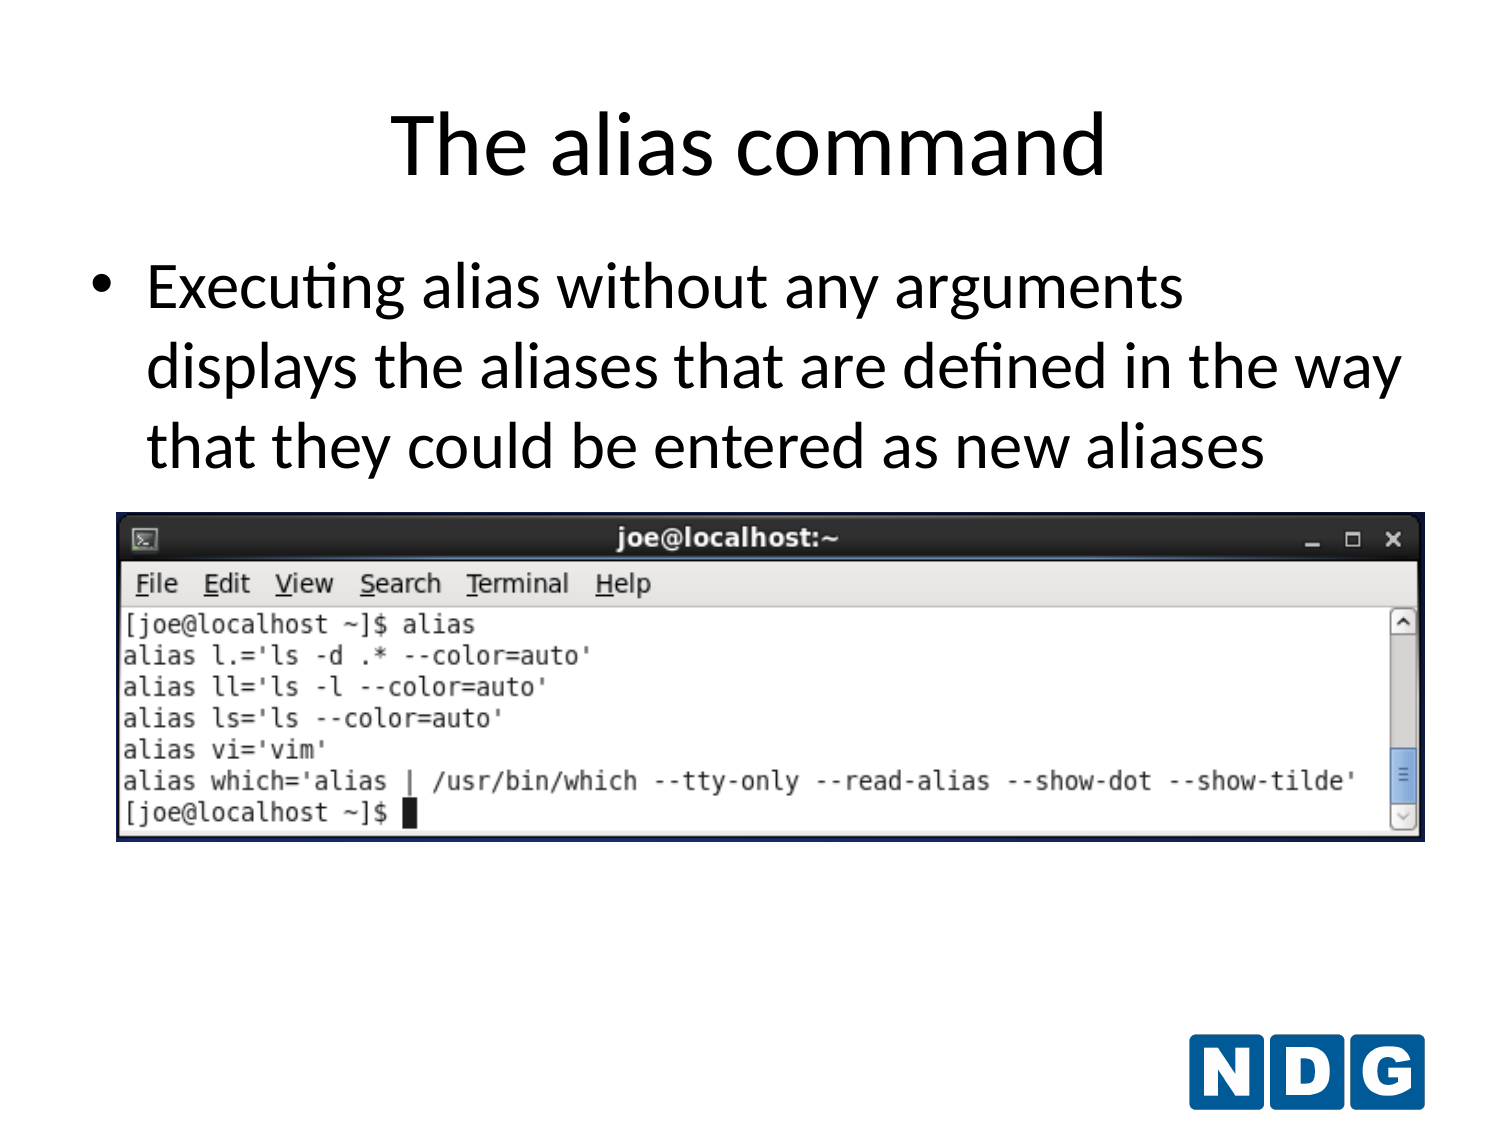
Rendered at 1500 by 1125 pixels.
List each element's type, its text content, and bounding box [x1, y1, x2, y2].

picture [1189, 1034, 1425, 1110]
picture [116, 512, 1426, 842]
title The alias command [74, 44, 1426, 233]
list Executing alias without any arguments displays the aliases that are defined in the way that they could be entered as new aliases [74, 234, 1426, 978]
